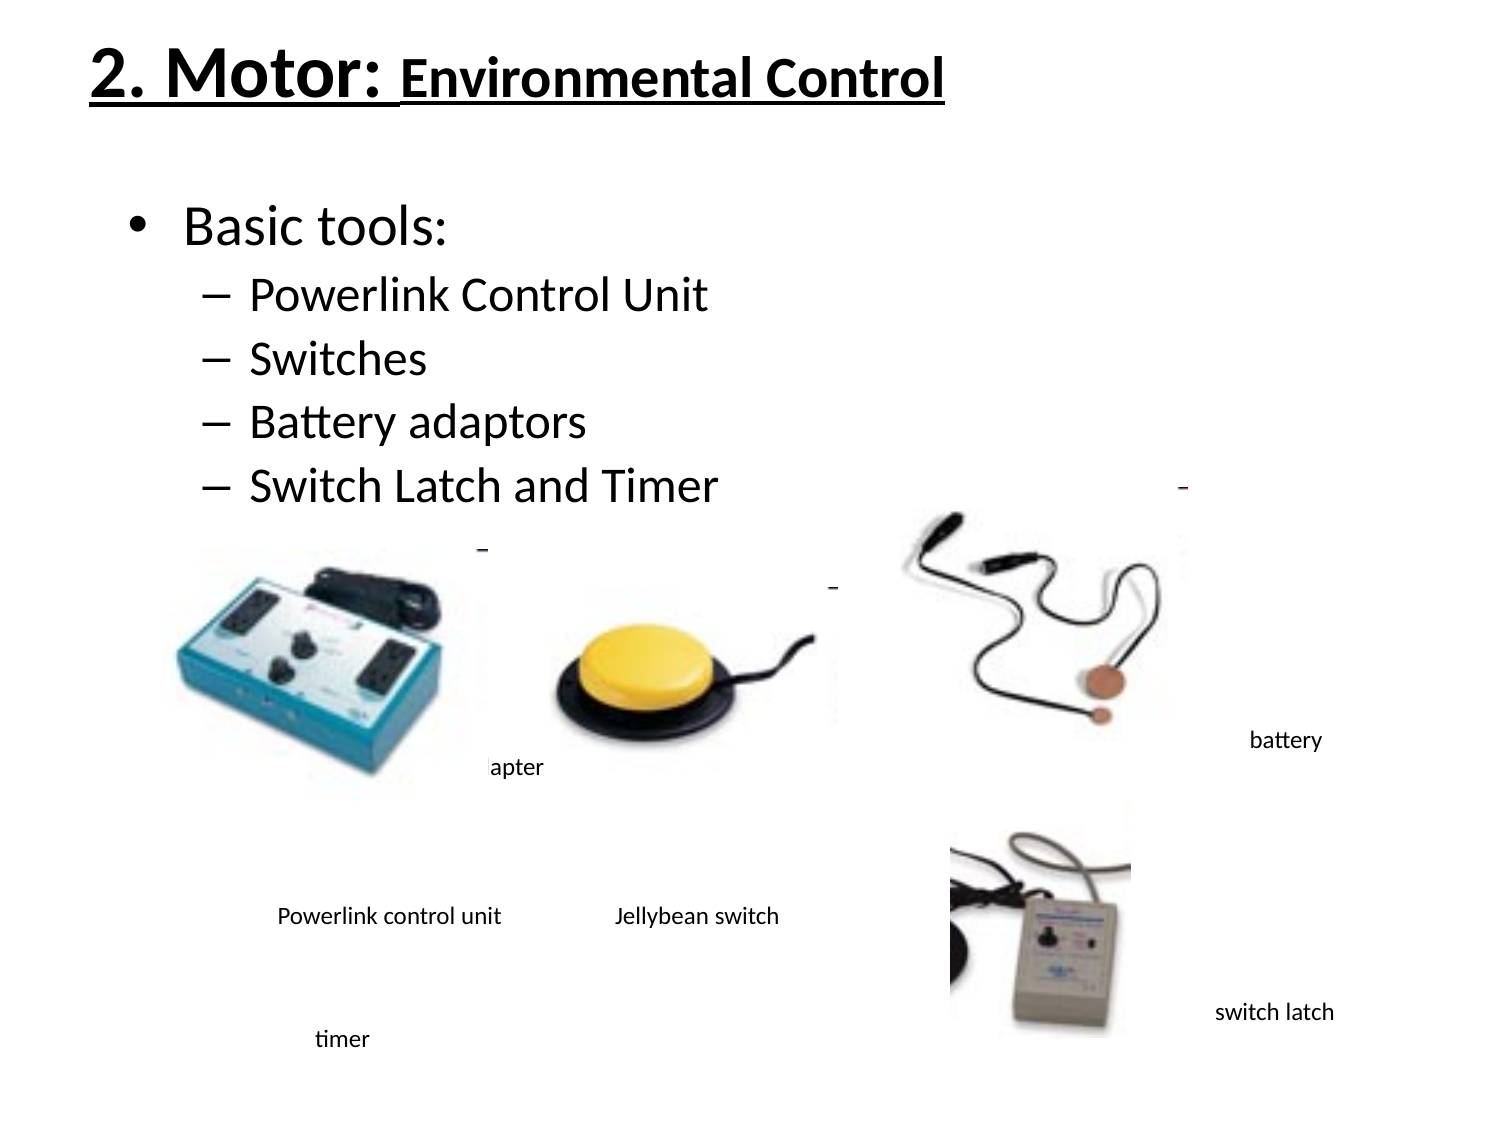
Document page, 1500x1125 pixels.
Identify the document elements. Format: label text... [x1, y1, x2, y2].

picture [162, 549, 488, 801]
list Basic tools: Powerlink Control Unit Switches Battery adaptors Switch Latch and Timer battery adapter Powerlink control unit Jellybean switch switch latch timer [112, 187, 1388, 1000]
picture [899, 487, 1188, 741]
picture [549, 587, 838, 781]
picture [949, 799, 1131, 1038]
title 2. Motor: Environmental Control [74, 0, 1350, 162]
